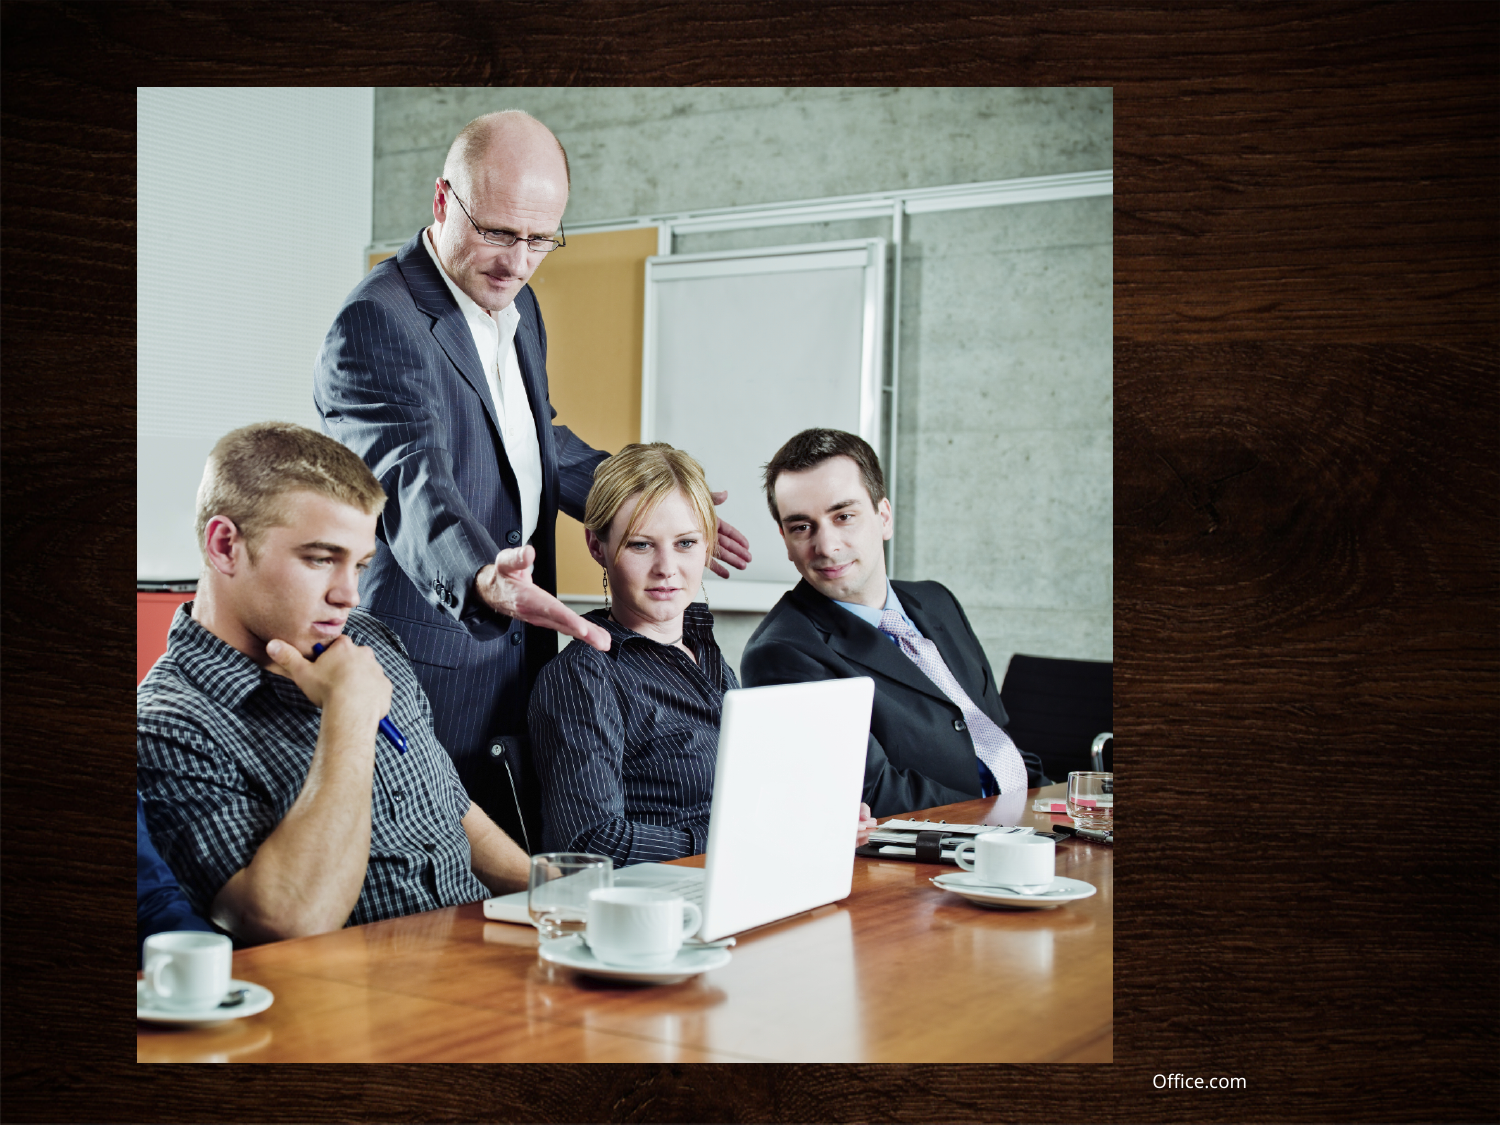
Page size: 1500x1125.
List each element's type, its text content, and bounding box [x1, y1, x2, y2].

picture [0, 0, 1500, 1125]
text_box Office.com [1137, 1062, 1438, 1100]
